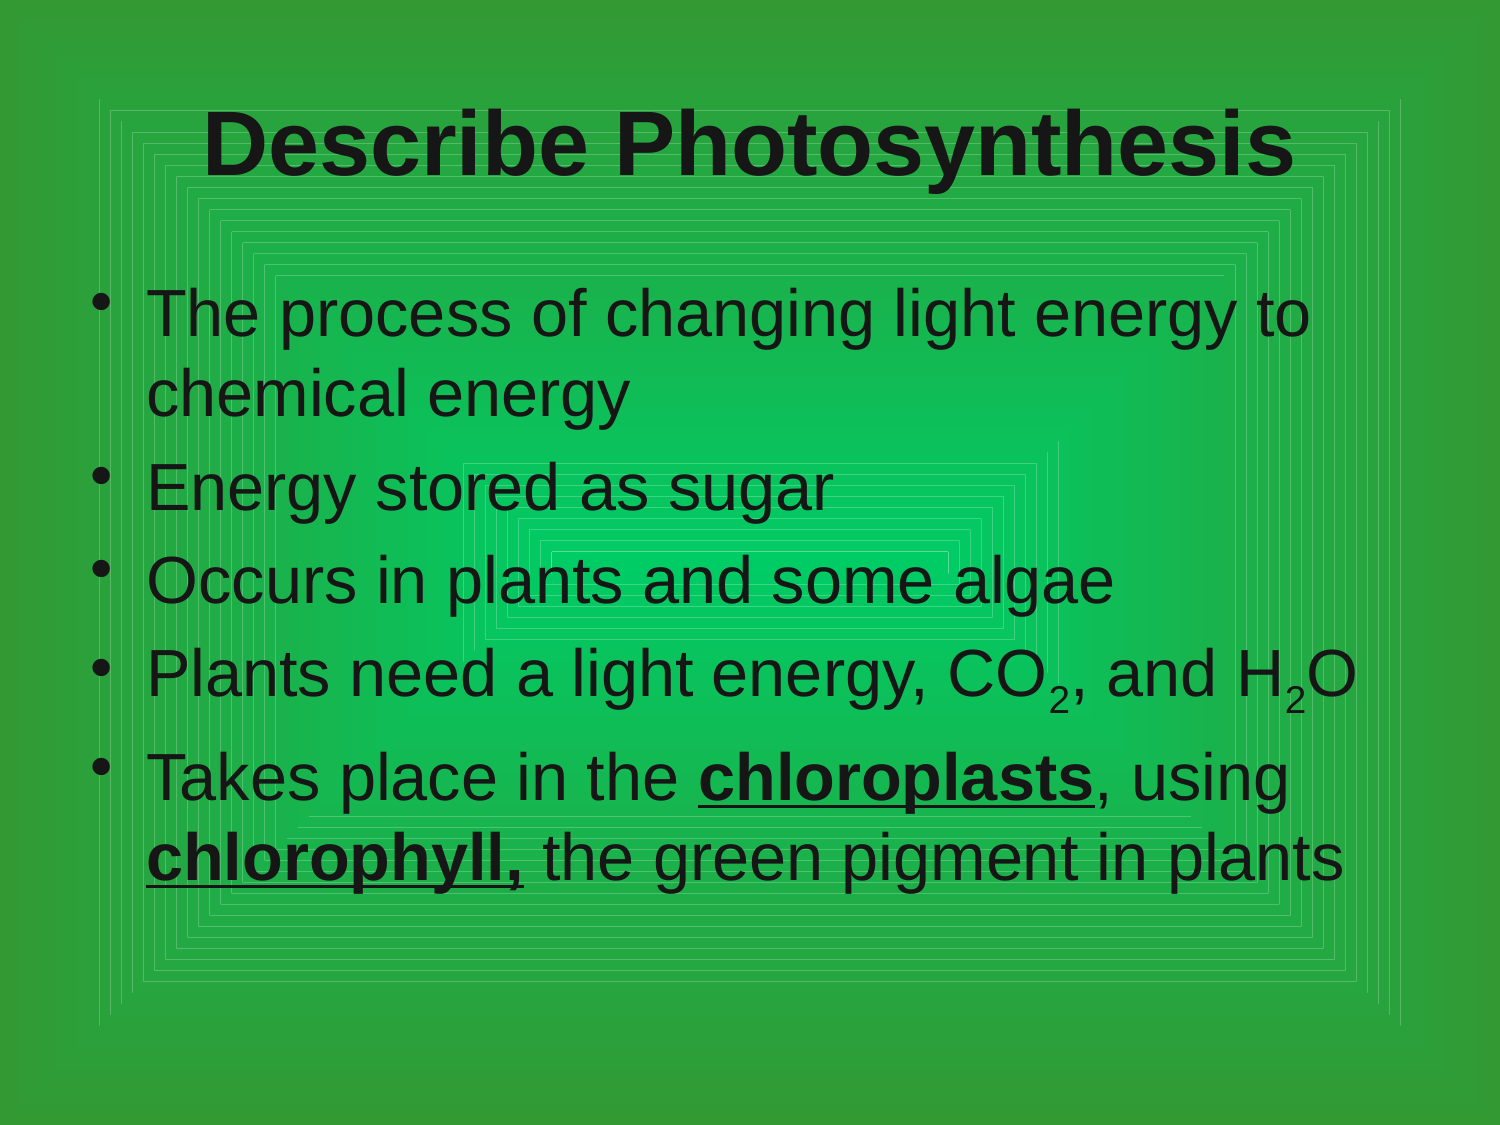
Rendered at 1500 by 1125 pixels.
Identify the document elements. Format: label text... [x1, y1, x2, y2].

list The process of changing light energy to chemical energy Energy stored as sugar Occurs in plants and some algae Plants need a light energy, CO2, and H2O Takes place in the chloroplasts, using chlorophyll, the green pigment in plants [74, 262, 1426, 1006]
title Describe Photosynthesis [74, 44, 1426, 233]
